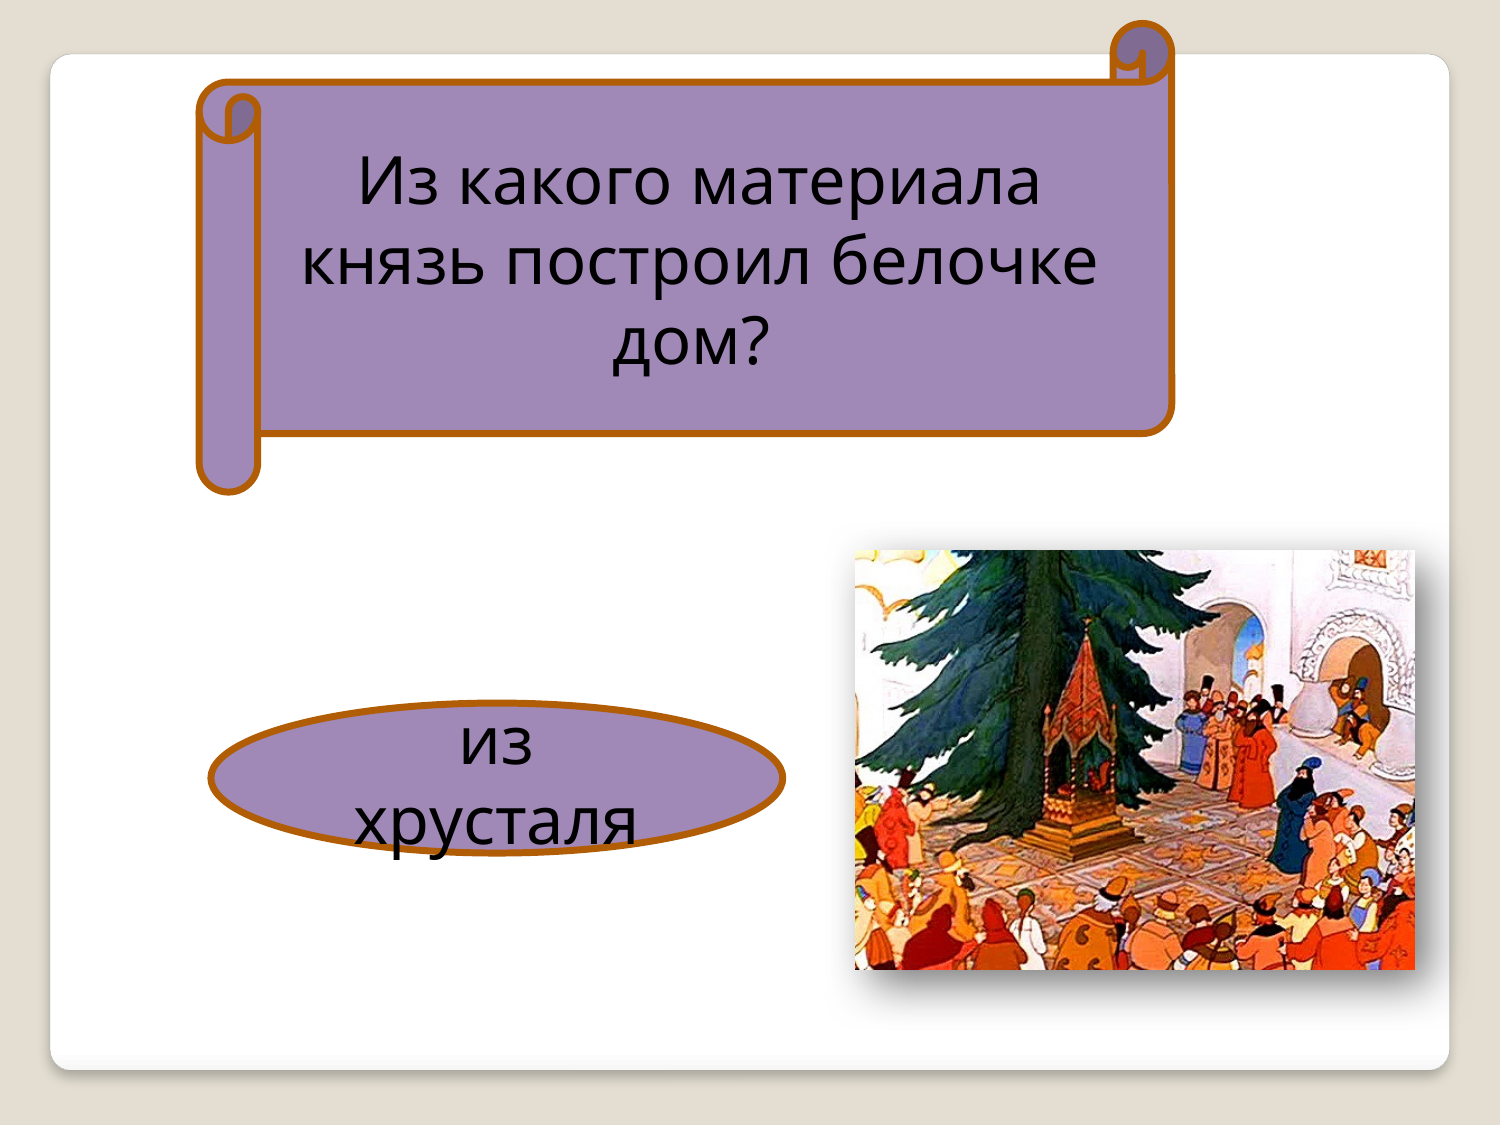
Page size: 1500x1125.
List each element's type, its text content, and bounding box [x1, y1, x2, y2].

text_box из хрусталя [207, 699, 787, 857]
picture [855, 550, 1415, 971]
text_box Из какого материала князь построил белочке дом? [195, 19, 1176, 496]
